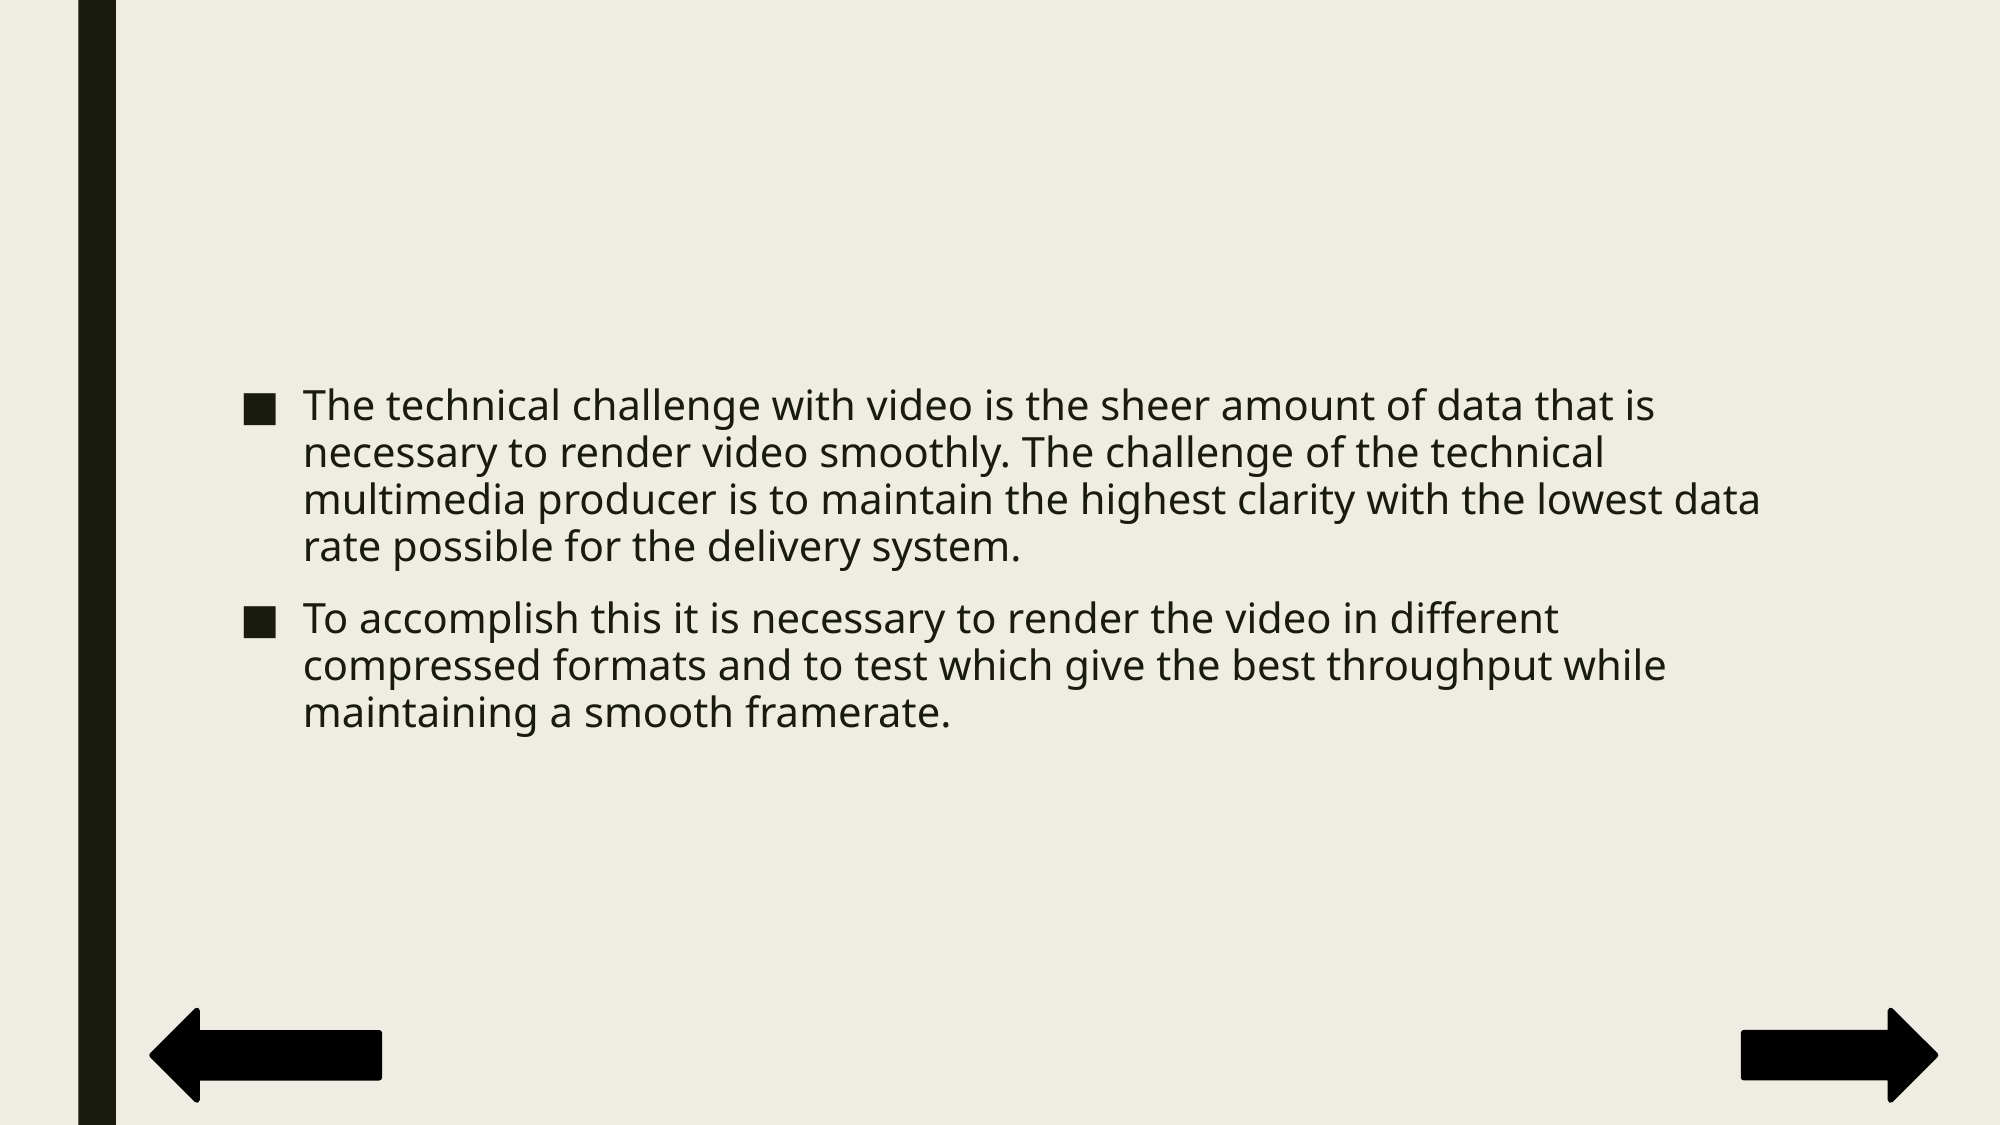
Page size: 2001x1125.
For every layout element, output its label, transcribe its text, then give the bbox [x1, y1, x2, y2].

list The technical challenge with video is the sheer amount of data that is necessary to render video smoothly. The challenge of the technical multimedia producer is to maintain the highest clarity with the lowest data rate possible for the delivery system. To accomplish this it is necessary to render the video in different compressed formats and to test which give the best throughput while maintaining a smooth framerate. [225, 375, 1800, 963]
text_box [149, 1007, 383, 1103]
text_box [1740, 1007, 1939, 1103]
